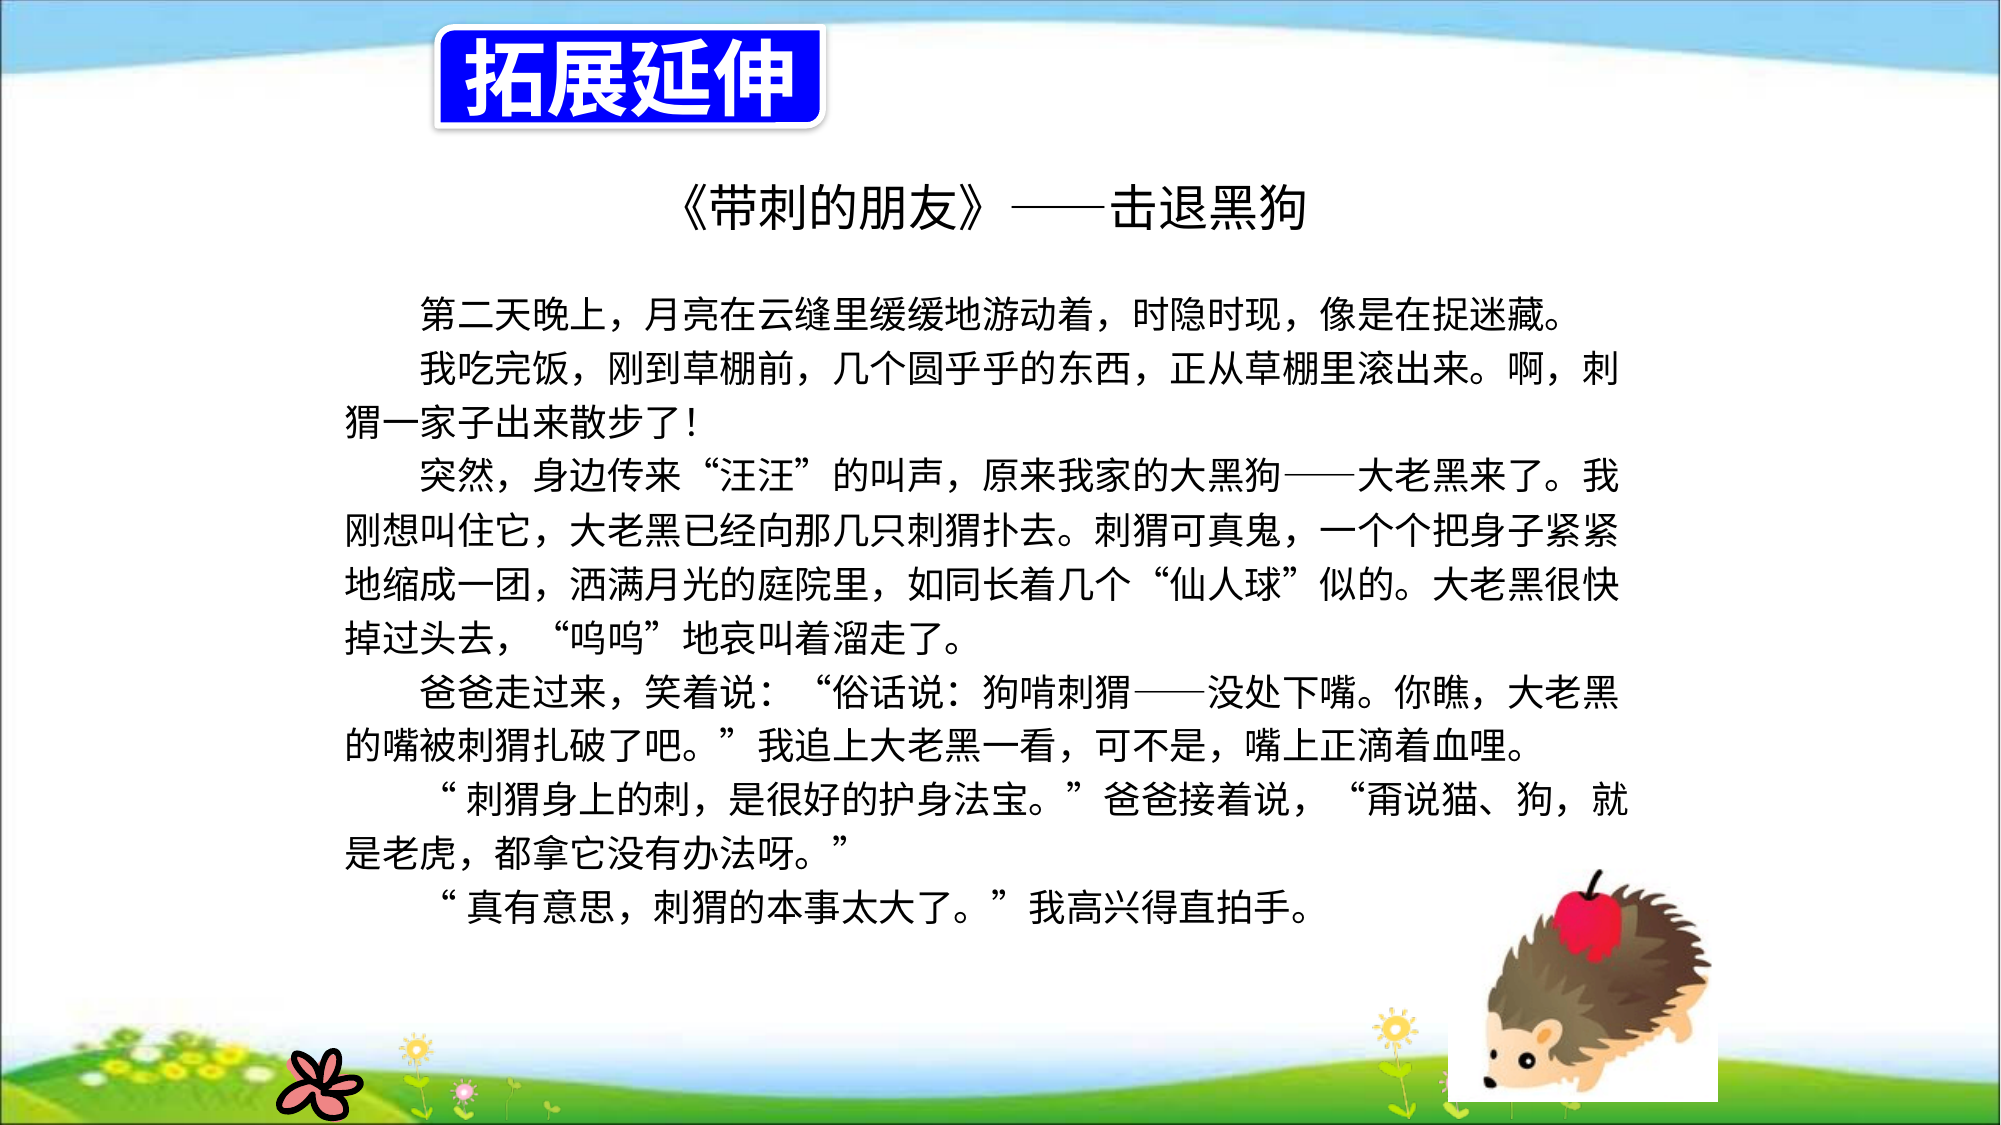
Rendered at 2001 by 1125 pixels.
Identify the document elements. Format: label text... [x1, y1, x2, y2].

text_box 《带刺的朋友》——击退黑狗 [643, 138, 1330, 244]
text_box 第二天晚上，月亮在云缝里缓缓地游动着，时隐时现，像是在捉迷藏。 我吃完饭，刚到草棚前，几个圆乎乎的东西，正从草棚里滚出来。啊，刺猬一家子出来散步了！ 突然，身边传来“汪汪”的叫声，原来我家的大黑狗——大老黑来了。我刚想叫住它，大老黑已经向那几只刺猬扑去。刺猬可真鬼，一个个把身子紧紧地缩成一团，洒满月光的庭院里，如同长着几个“仙人球”似的。大老黑很快掉过头去，“呜呜”地哀叫着溜走了。 爸爸走过来，笑着说：“俗话说：狗啃刺猬——没处下嘴。你瞧，大老黑的嘴被刺猬扎破了吧。”我追上大老黑一看，可不是，嘴上正滴着血哩。 “刺猬身上的刺，是很好的护身法宝。”爸爸接着说，“甭说猫、狗，就是老虎，都拿它没有办法呀。” “真有意思，刺猬的本事太大了。”我高兴得直拍手。 [344, 267, 1656, 998]
text_box 拓展延伸 [434, 24, 826, 129]
picture [0, 0, 2001, 1125]
